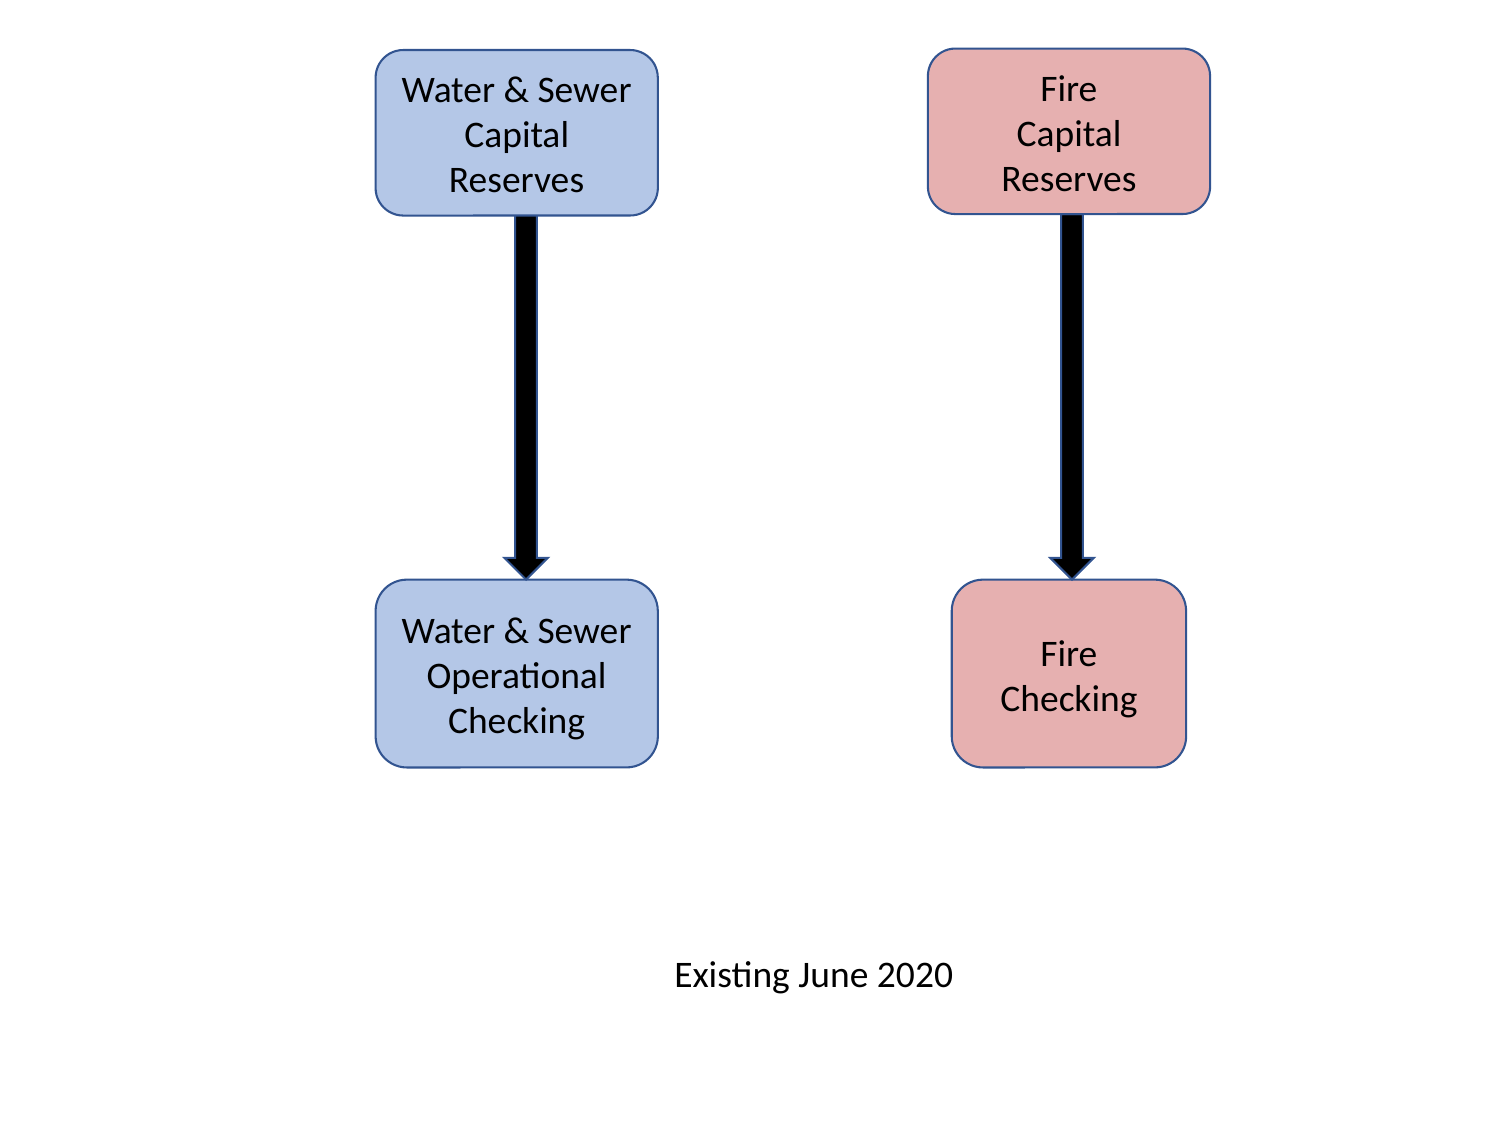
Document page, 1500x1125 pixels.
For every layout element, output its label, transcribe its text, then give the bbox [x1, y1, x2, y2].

text_box Fire Capital Reserves [926, 47, 1212, 216]
text_box [1047, 216, 1097, 582]
text_box Water & Sewer Operational Checking [374, 578, 659, 769]
text_box Existing June 2020 [659, 942, 969, 1003]
text_box [501, 217, 551, 582]
text_box Fire Checking [950, 578, 1188, 769]
text_box Water & Sewer Capital Reserves [374, 48, 659, 217]
